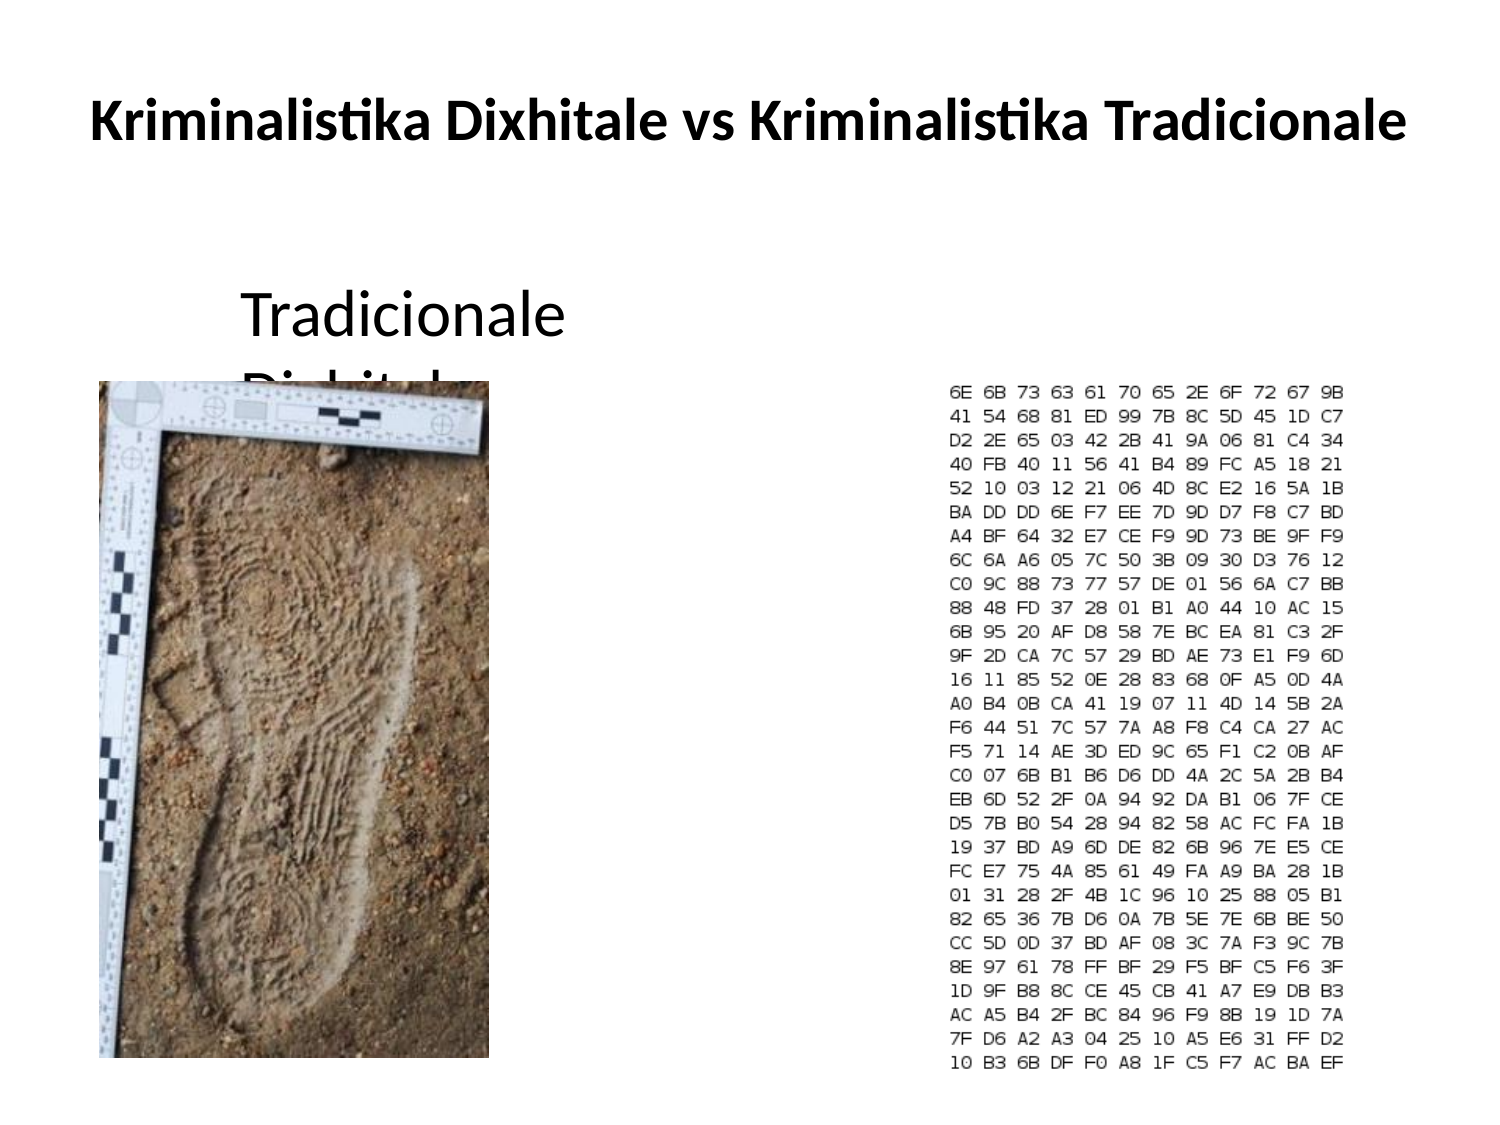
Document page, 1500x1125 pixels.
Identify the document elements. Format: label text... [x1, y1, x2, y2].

picture [945, 379, 1351, 1076]
picture [99, 381, 489, 1059]
title Kriminalistika Dixhitale vs Kriminalistika Tradicionale [75, 45, 1425, 188]
list Tradicionale Dixhitale [75, 262, 1425, 1005]
